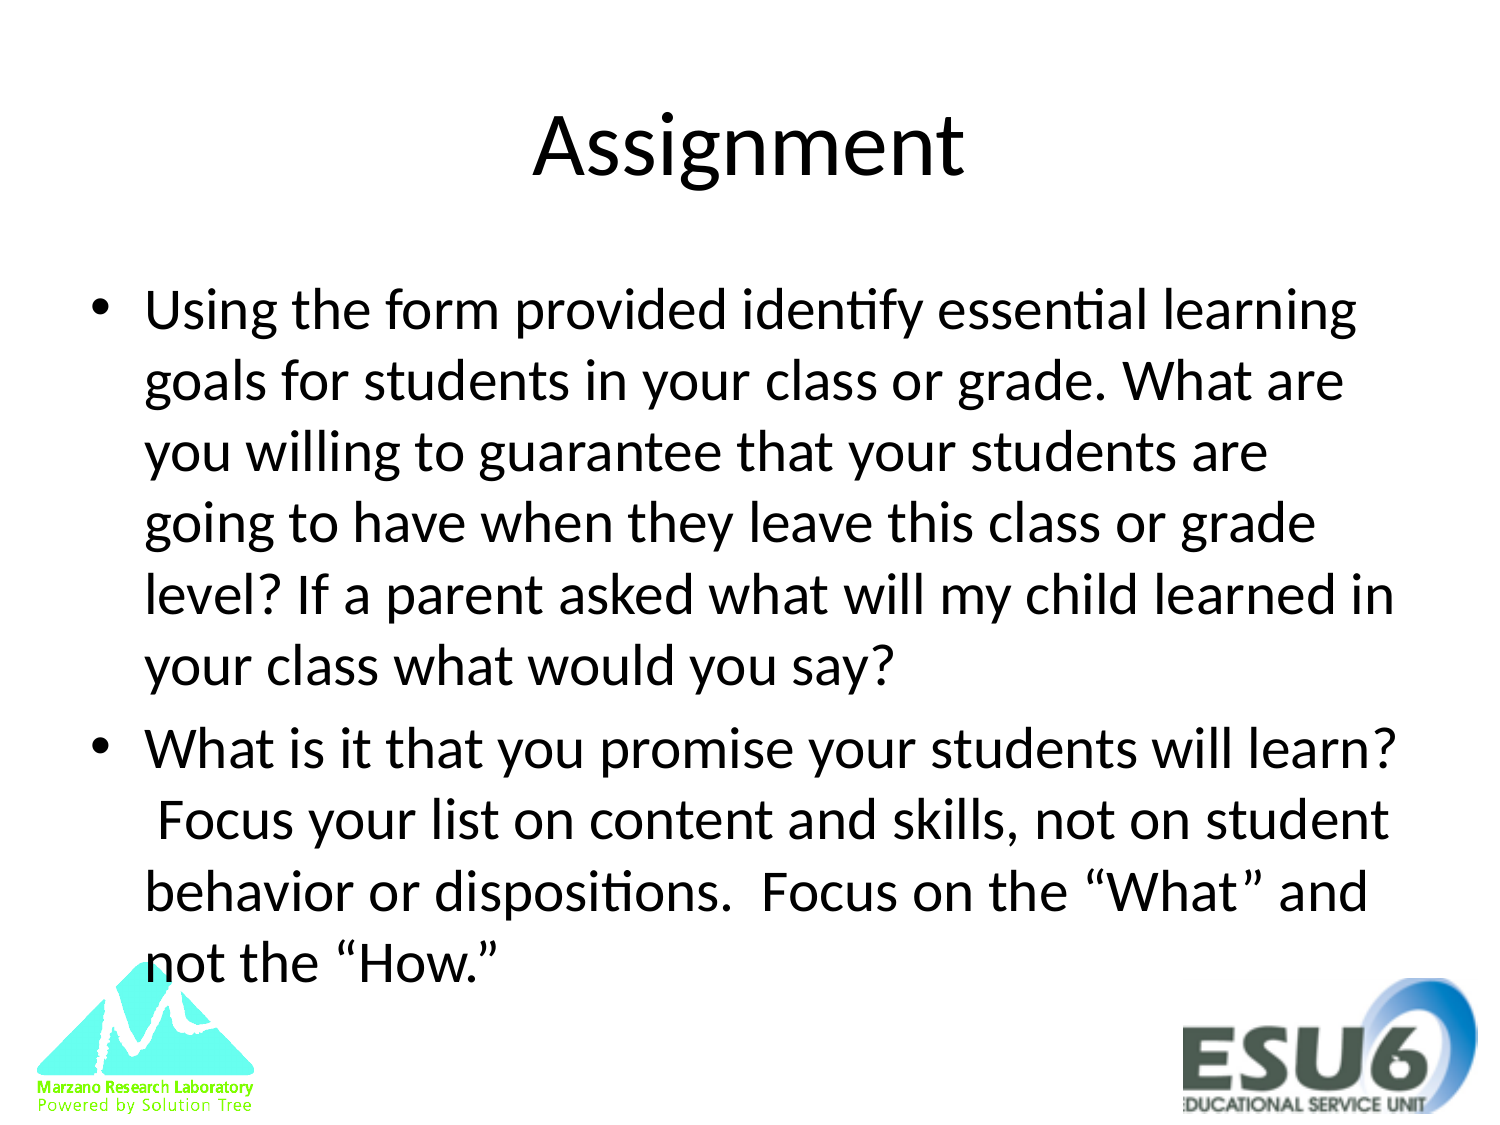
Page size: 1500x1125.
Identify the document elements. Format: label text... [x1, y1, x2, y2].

picture [1183, 978, 1478, 1114]
title Assignment [75, 45, 1425, 233]
picture [37, 962, 254, 1114]
list Using the form provided identify essential learning goals for students in your class or grade. What are you willing to guarantee that your students are going to have when they leave this class or grade level? If a parent asked what will my child learned in your class what would you say? What is it that you promise your students will learn? Focus your list on content and skills, not on student behavior or dispositions. Focus on the “What” and not the “How.” [75, 262, 1425, 1005]
